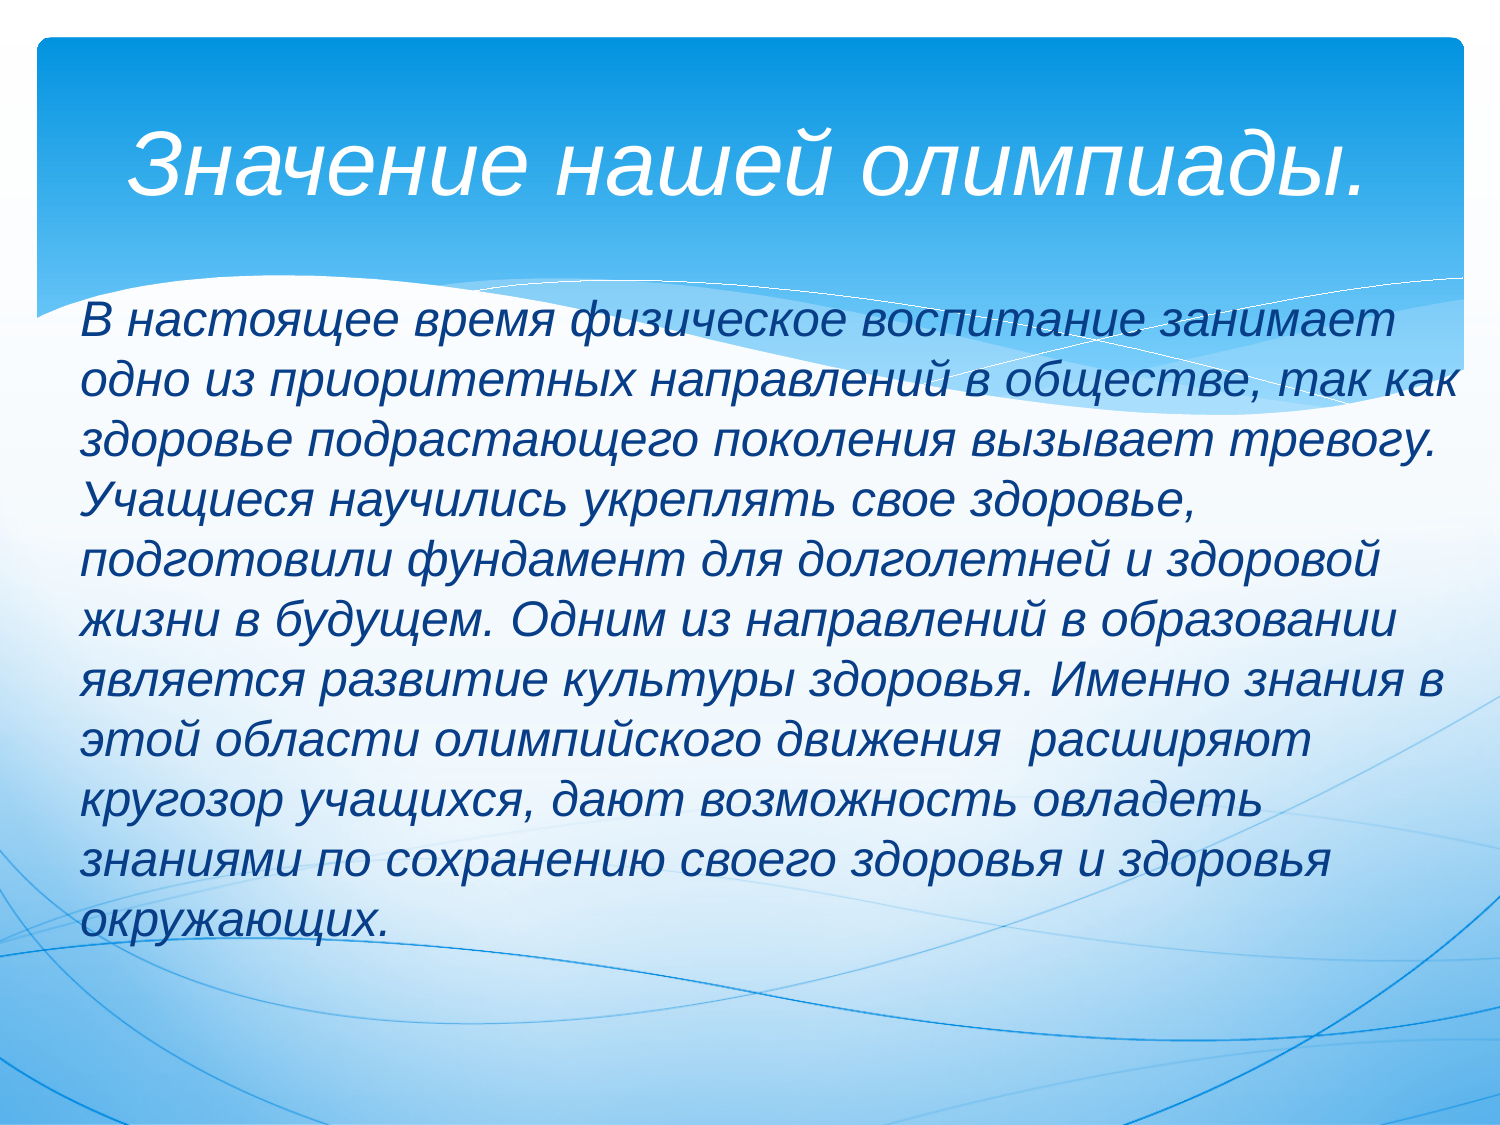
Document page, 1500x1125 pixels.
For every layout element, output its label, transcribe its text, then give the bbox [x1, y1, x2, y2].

title Значение нашей олимпиады. [75, 55, 1425, 261]
list В настоящее время физическое воспитание занимает одно из приоритетных направлений в обществе, так как здоровье подрастающего поколения вызывает тревогу. Учащиеся научились укреплять свое здоровье, подготовили фундамент для долголетней и здоровой жизни в будущем. Одним из направлений в образовании является развитие культуры здоровья. Именно знания в этой области олимпийского движения расширяют кругозор учащихся, дают возможность овладеть знаниями по сохранению своего здоровья и здоровья окружающих. [64, 278, 1483, 1064]
